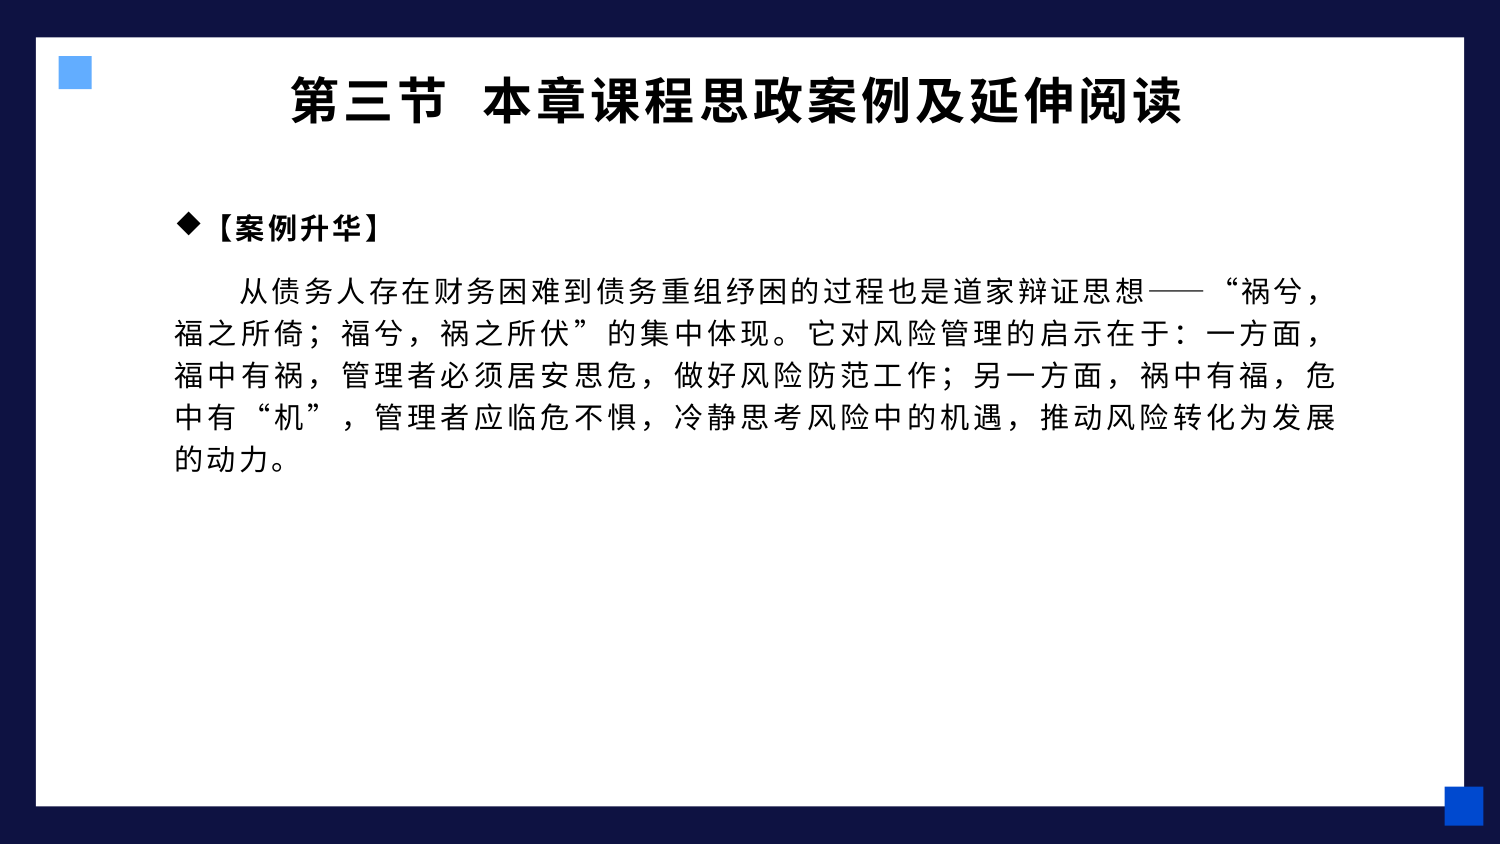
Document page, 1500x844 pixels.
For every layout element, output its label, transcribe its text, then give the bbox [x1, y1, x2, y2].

list 【案例升华】 从债务人存在财务困难到债务重组纾困的过程也是道家辩证思想——“祸兮，福之所倚；福兮，祸之所伏”的集中体现。它对风险管理的启示在于：一方面，福中有祸，管理者必须居安思危，做好风险防范工作；另一方面，祸中有福，危中有“机”，管理者应临危不惧，冷静思考风险中的机遇，推动风险转化为发展的动力。 [157, 203, 1353, 679]
title 第三节 本章课程思政案例及延伸阅读 [141, 48, 1327, 138]
